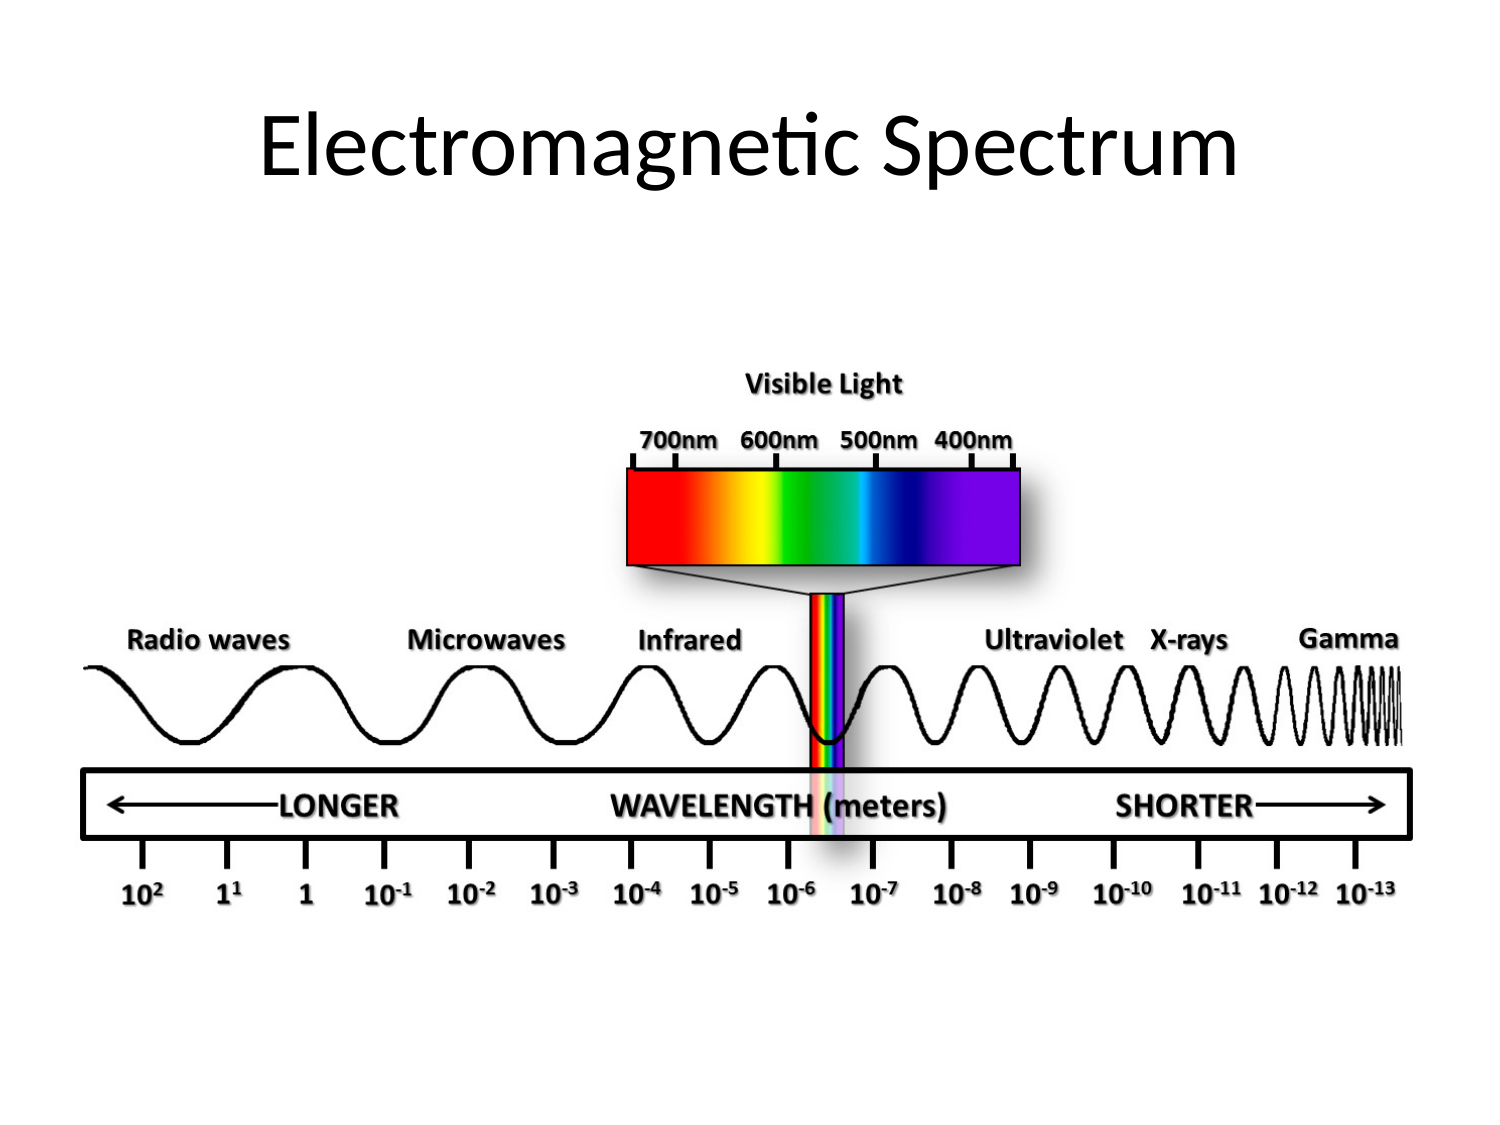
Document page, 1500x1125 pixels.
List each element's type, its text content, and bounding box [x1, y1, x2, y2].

title Electromagnetic Spectrum [75, 45, 1425, 233]
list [74, 262, 1426, 1006]
